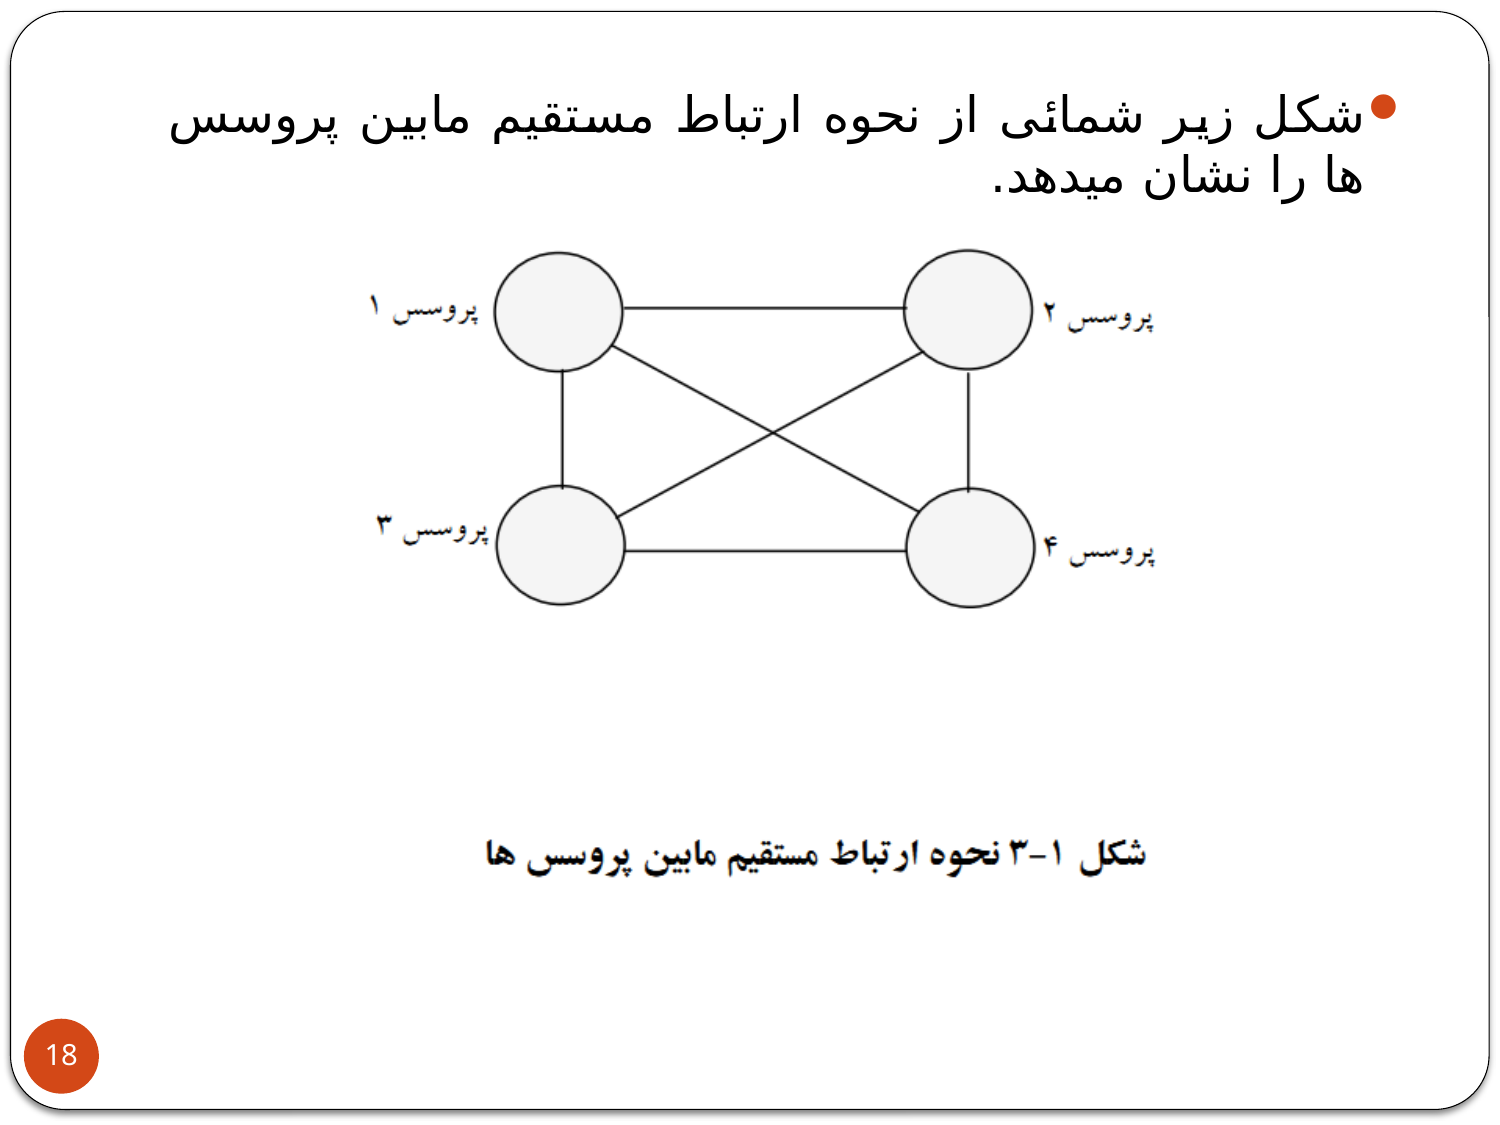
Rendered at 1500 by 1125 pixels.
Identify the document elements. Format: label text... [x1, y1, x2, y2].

slide_number 18 [23, 1018, 99, 1094]
picture [301, 220, 1199, 905]
list شکل زیر شمائی از نحوه ارتباط مستقیم مابین پروسس ها را نشان میدهد. [150, 75, 1425, 988]
